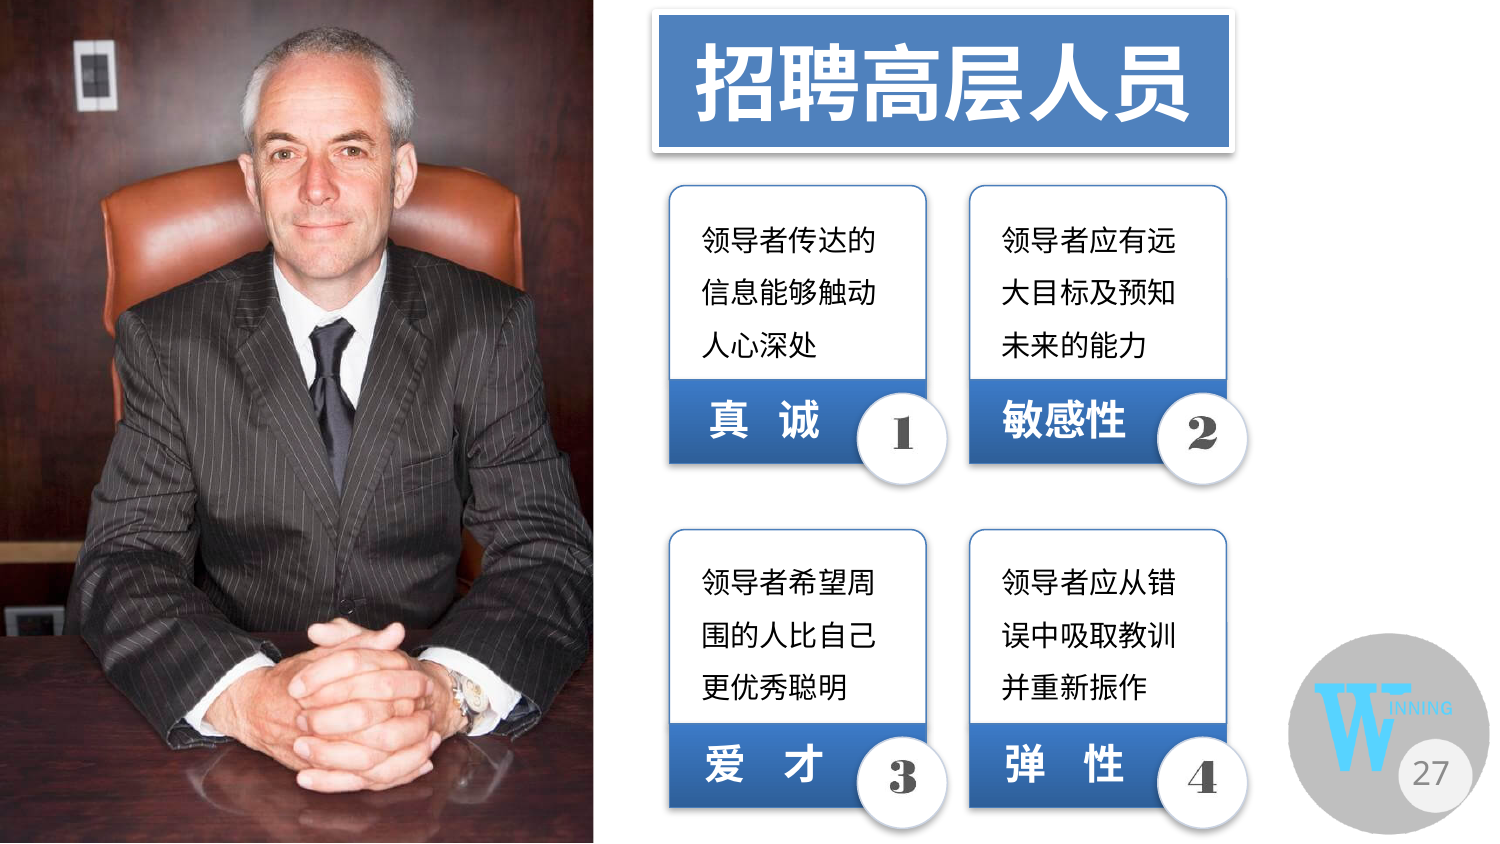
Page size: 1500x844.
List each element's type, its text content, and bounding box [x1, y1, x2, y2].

slide_number 27 [1387, 752, 1475, 798]
picture [1281, 626, 1498, 844]
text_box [669, 185, 1248, 829]
text_box 招聘高层人员 [652, 9, 1235, 153]
picture [0, 0, 594, 843]
